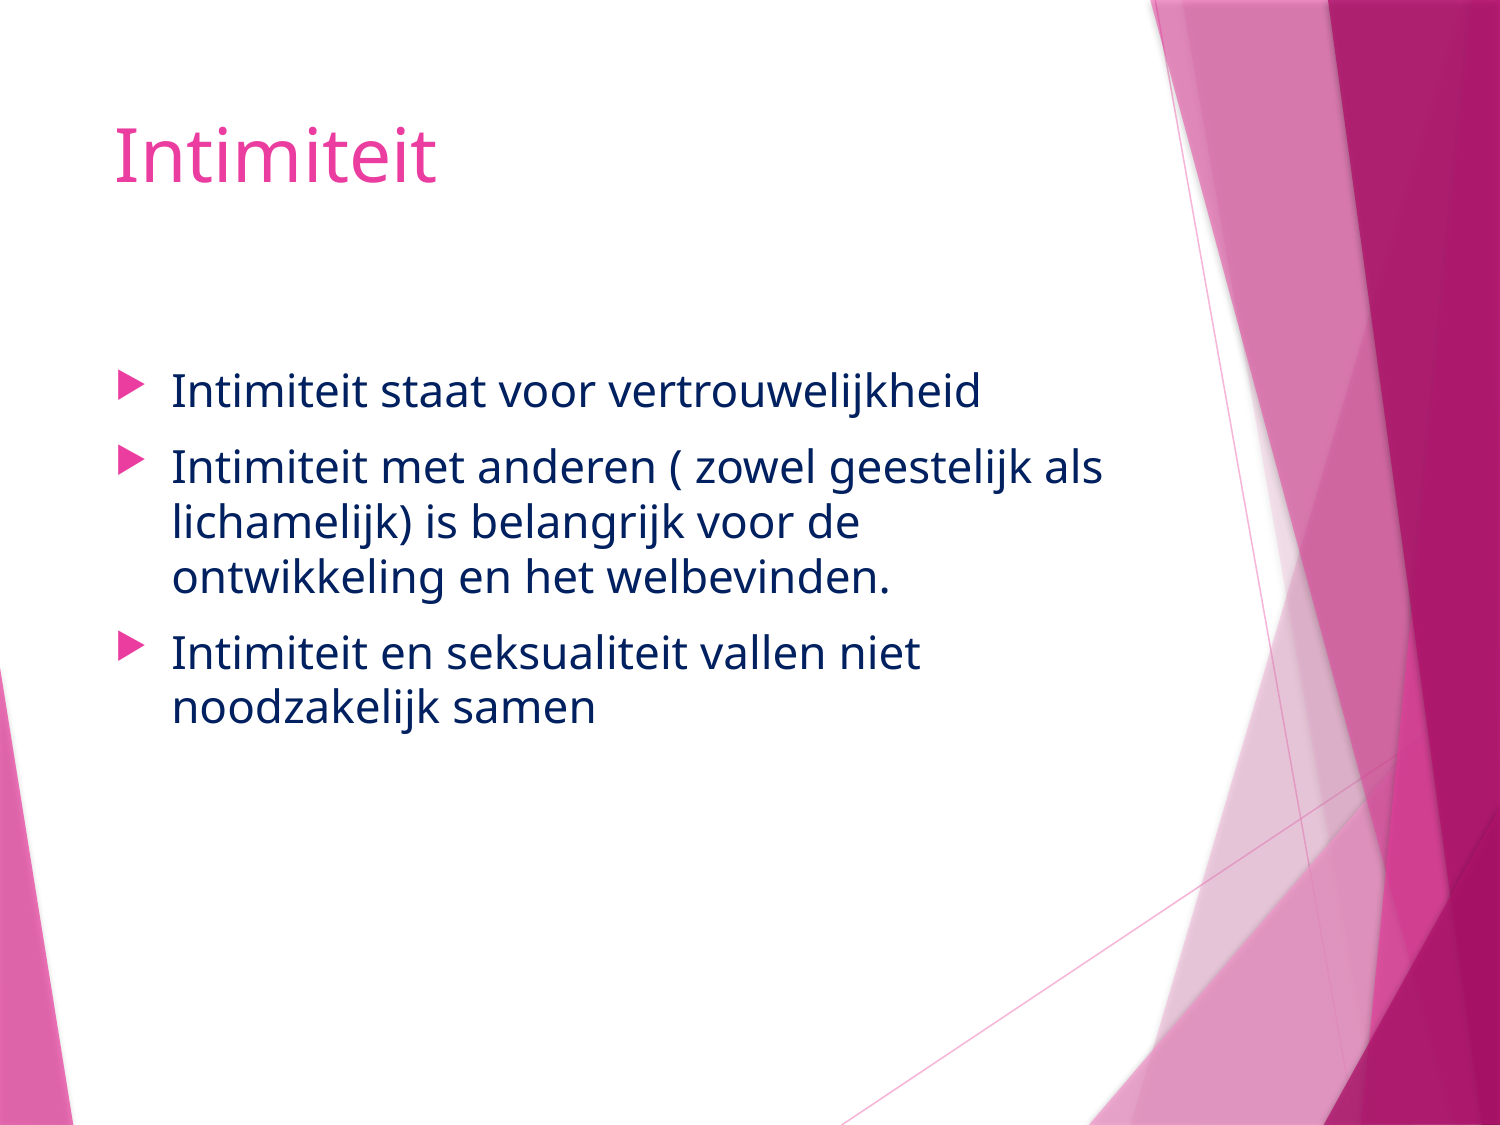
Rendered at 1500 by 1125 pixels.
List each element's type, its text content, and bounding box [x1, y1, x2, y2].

title Intimiteit [99, 99, 1142, 317]
list Intimiteit staat voor vertrouwelijkheid Intimiteit met anderen ( zowel geestelijk als lichamelijk) is belangrijk voor de ontwikkeling en het welbevinden. Intimiteit en seksualiteit vallen niet noodzakelijk samen [99, 354, 1142, 992]
